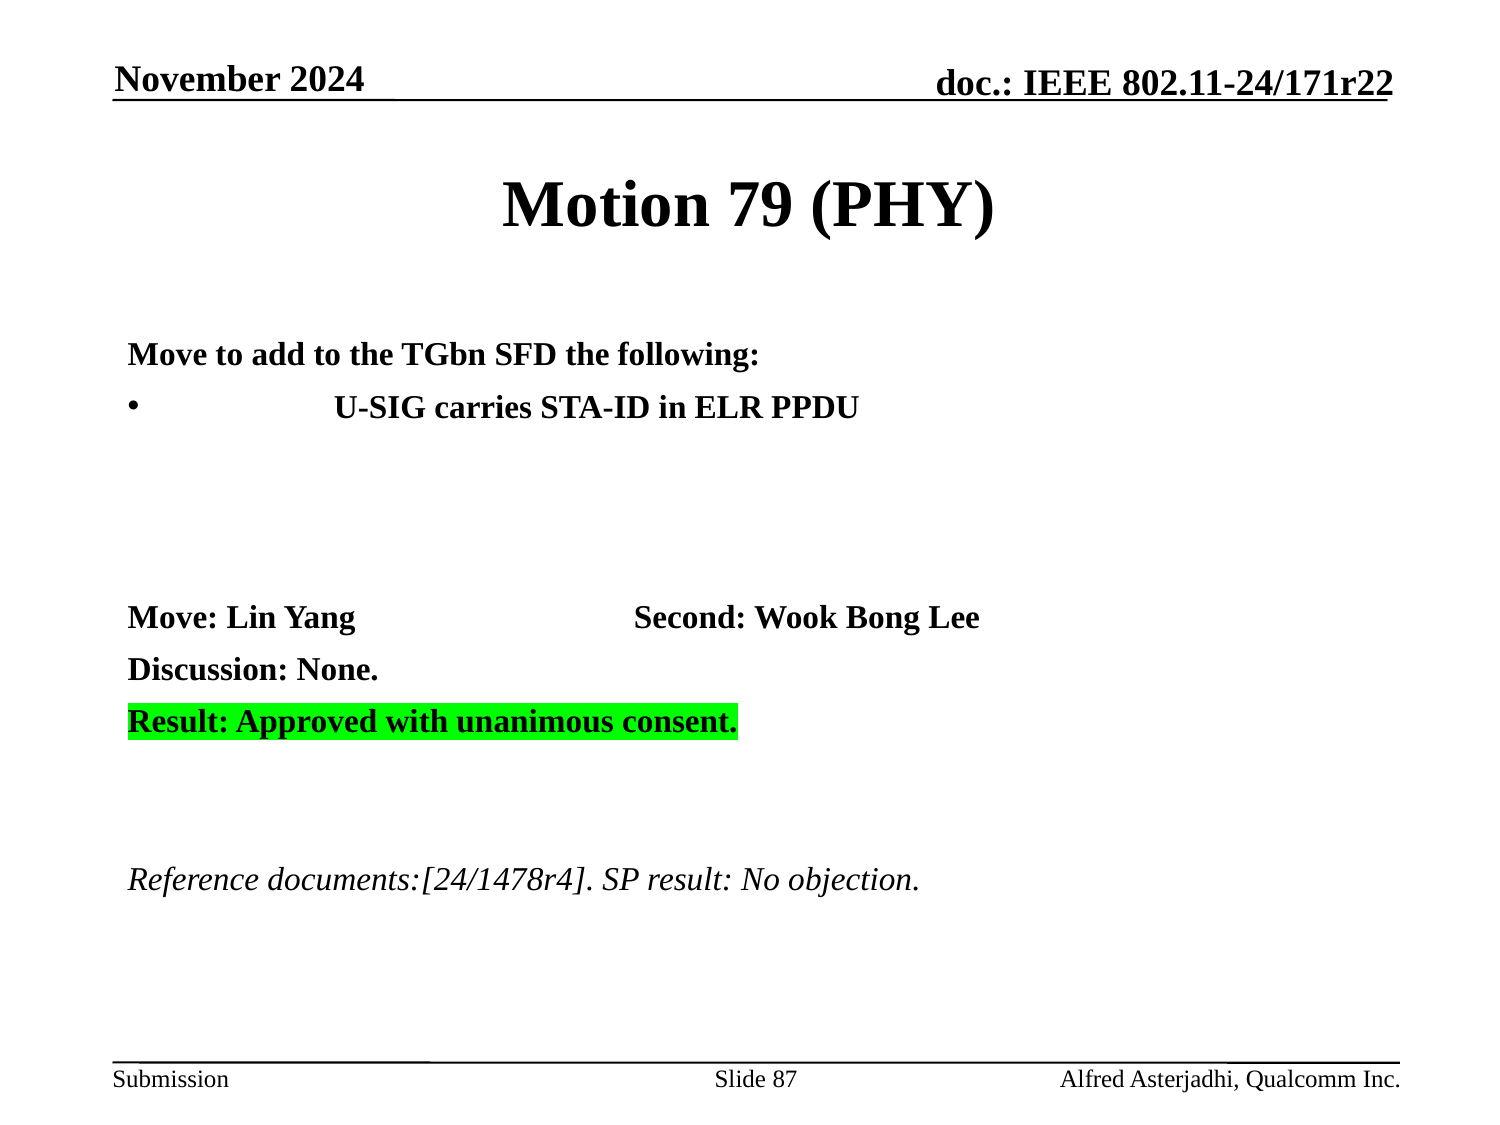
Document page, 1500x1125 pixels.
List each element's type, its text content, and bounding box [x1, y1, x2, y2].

footer Alfred Asterjadhi, Qualcomm Inc. [878, 1061, 1402, 1093]
slide_number Slide 87 [712, 1061, 800, 1123]
list Move to add to the TGbn SFD the following: U-SIG carries STA-ID in ELR PPDU Move: Lin Yang Second: Wook Bong Lee Discussion: None. Result: Approved with unanimous consent. Reference documents:[24/1478r4]. SP result: No objection. [112, 324, 1388, 1000]
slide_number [114, 54, 423, 100]
title Motion 79 (PHY) [112, 112, 1388, 288]
